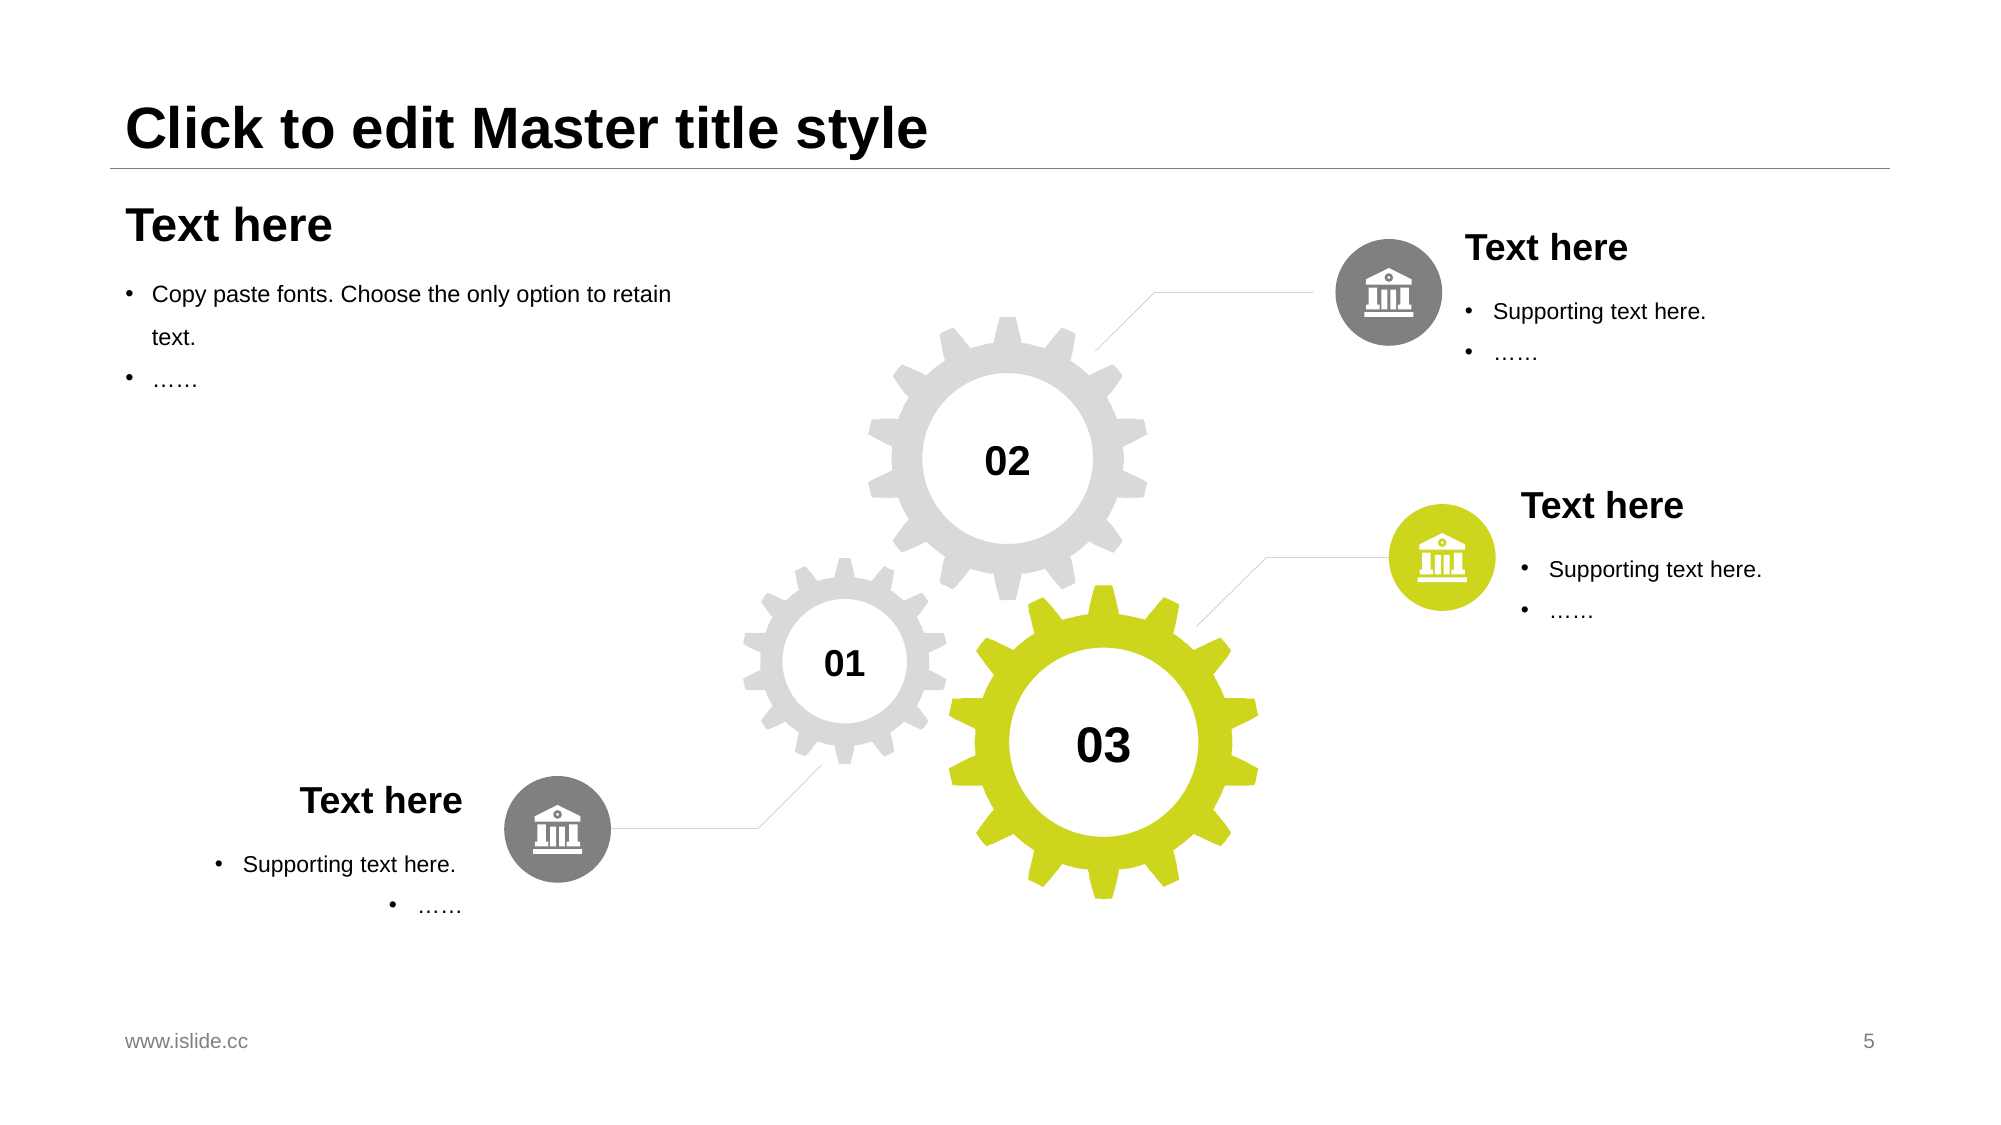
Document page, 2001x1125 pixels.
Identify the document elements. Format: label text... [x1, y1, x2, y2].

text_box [109, 185, 1890, 944]
slide_number 5 [1412, 1023, 1890, 1058]
footer www.islide.cc [109, 1023, 790, 1058]
title Click to edit Master title style [109, 0, 1890, 169]
